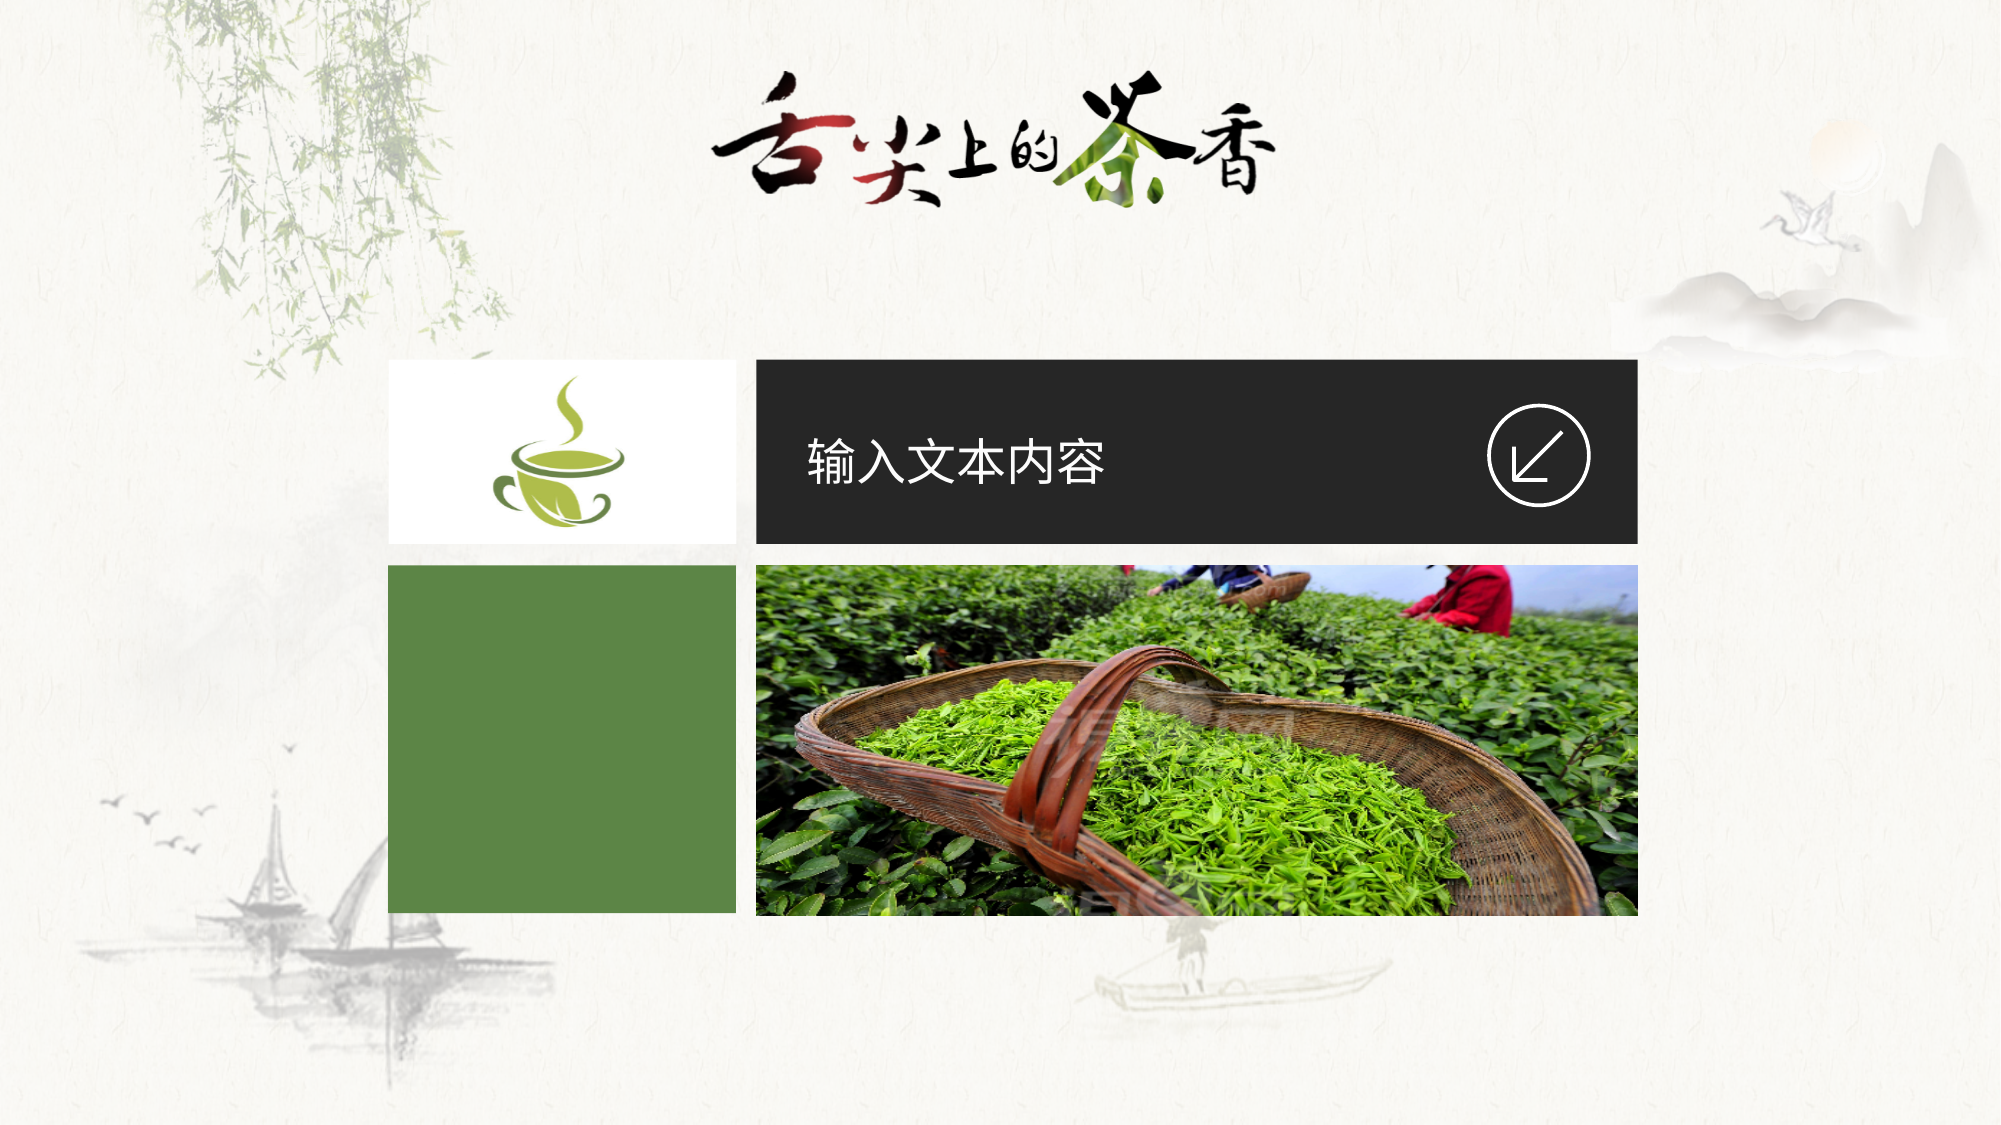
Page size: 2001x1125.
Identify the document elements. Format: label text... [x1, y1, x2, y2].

picture [756, 565, 1638, 916]
picture [454, 373, 659, 534]
text_box [756, 359, 1638, 544]
text_box [777, 375, 1117, 546]
picture [697, 11, 1303, 223]
text_box [1487, 403, 1591, 508]
text_box [388, 565, 736, 914]
text_box 输入文本内容 [791, 422, 1122, 498]
text_box [388, 359, 737, 544]
